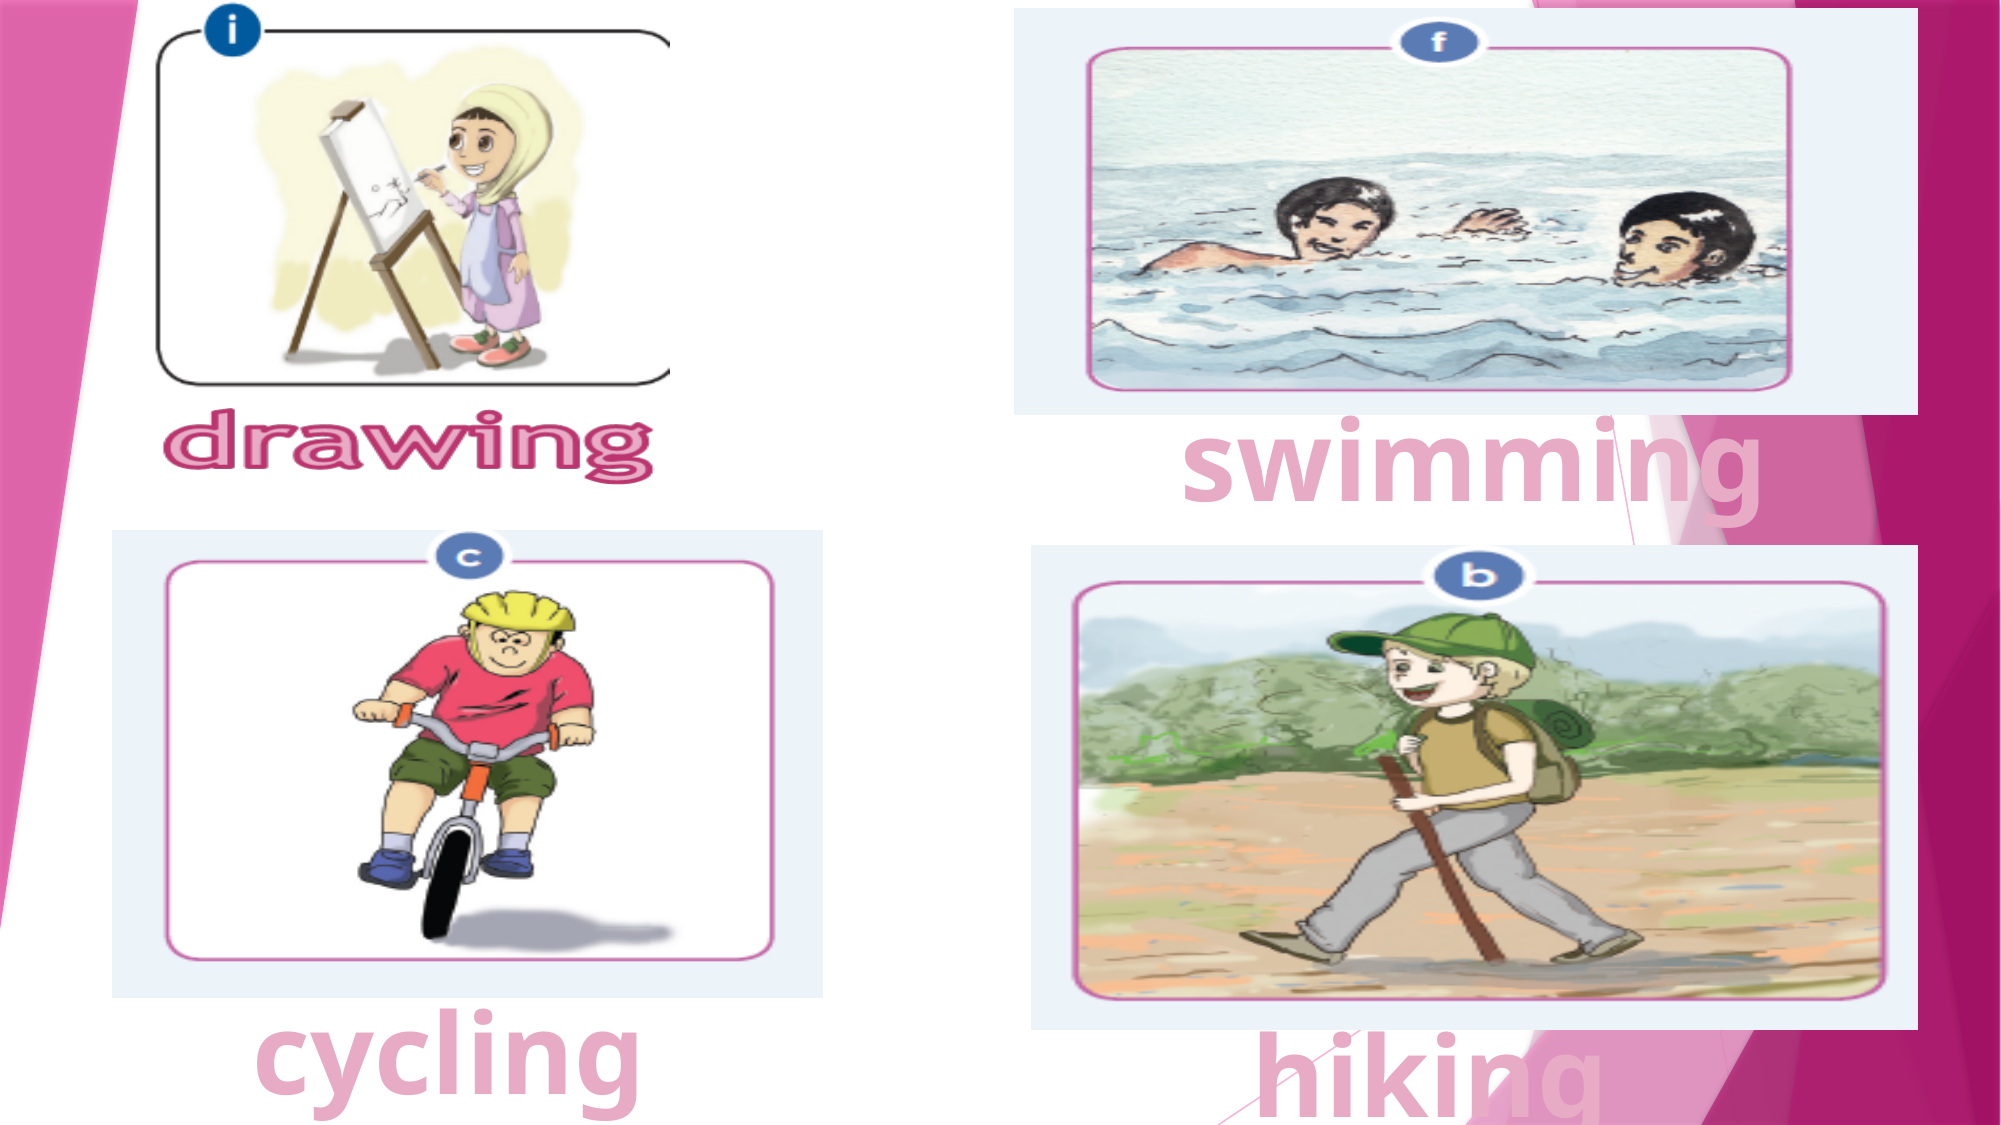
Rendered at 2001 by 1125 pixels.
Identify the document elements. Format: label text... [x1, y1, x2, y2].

picture [112, 529, 824, 999]
picture [1014, 7, 1918, 416]
text_box cycling [237, 1007, 661, 1125]
picture [1030, 545, 1918, 1031]
text_box hiking [1164, 1039, 1696, 1125]
text_box swimming [1165, 423, 1783, 532]
picture [133, 0, 682, 493]
